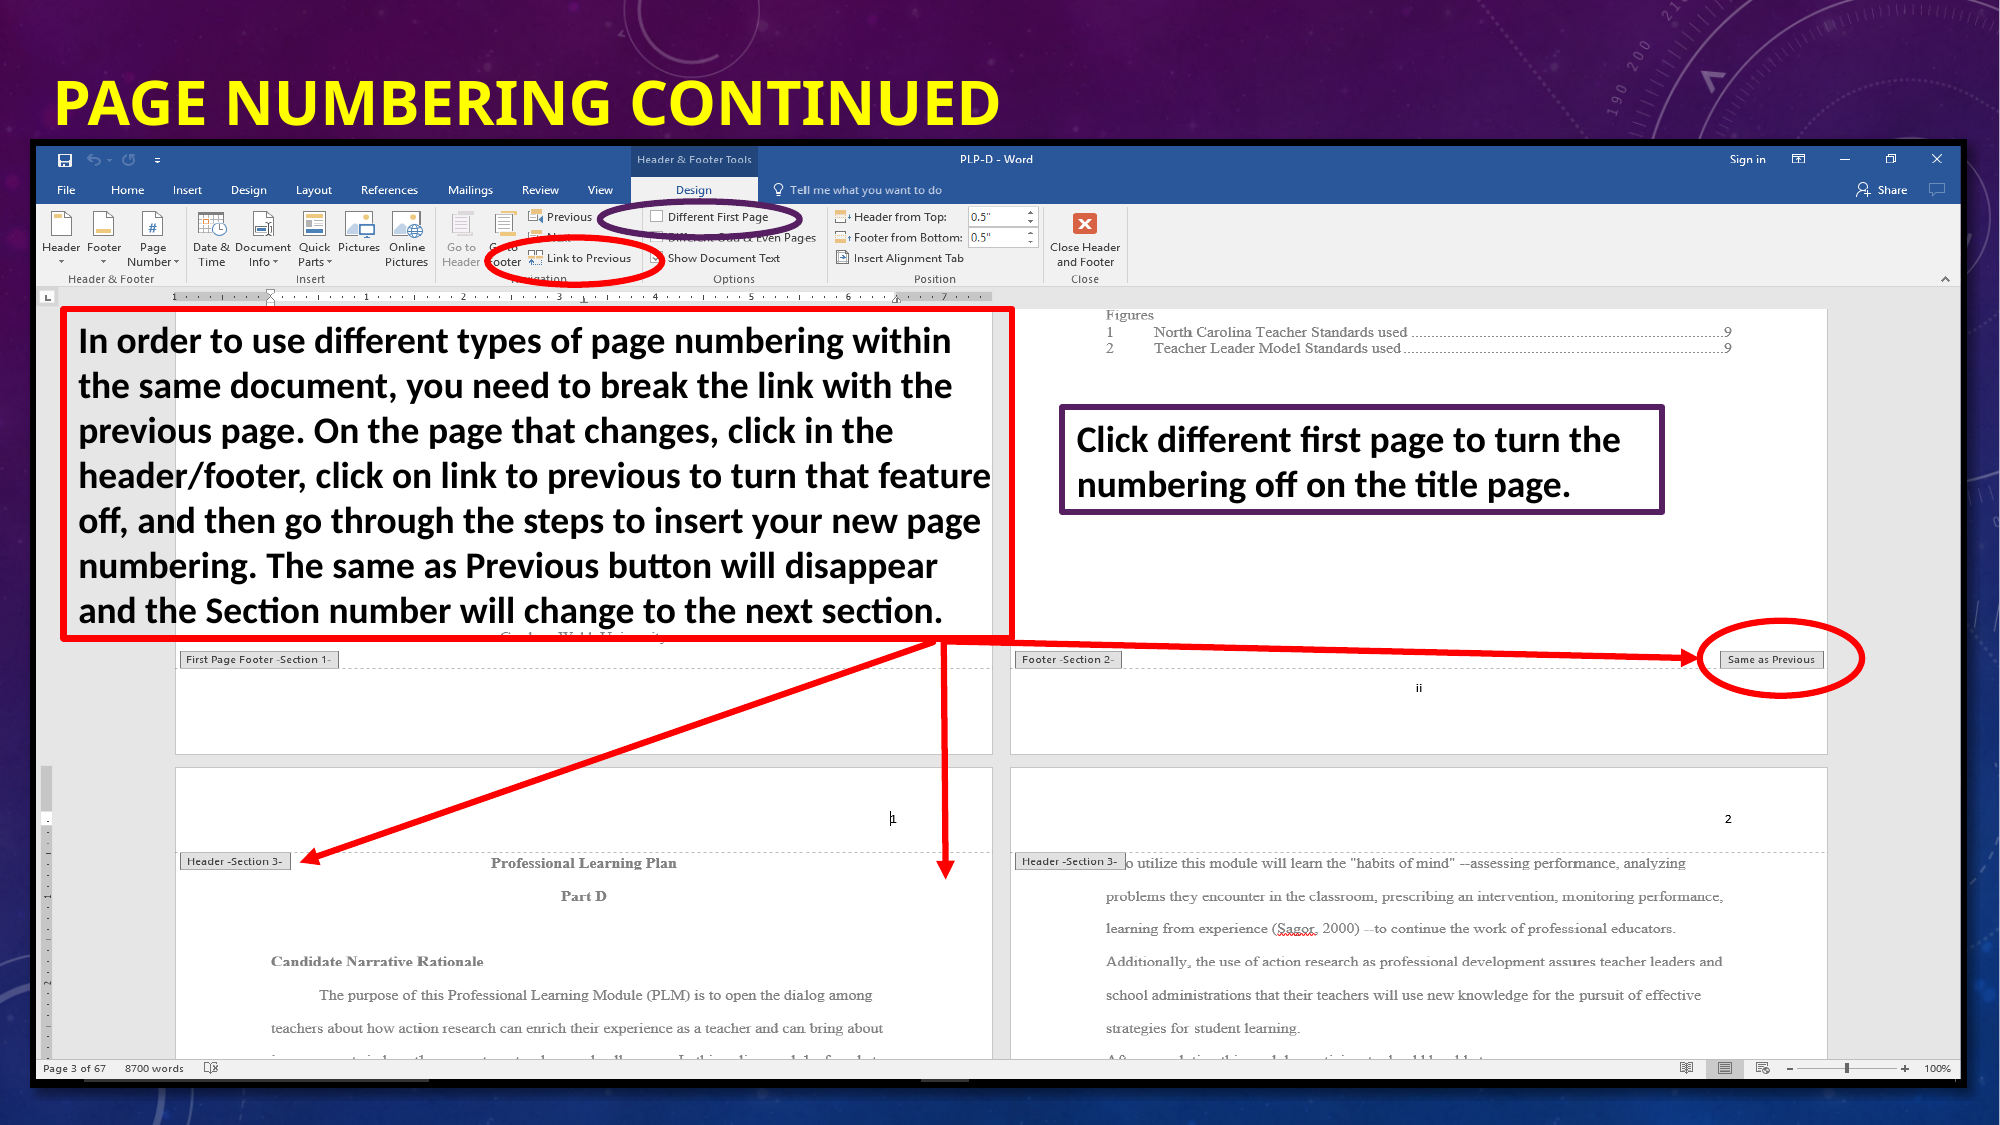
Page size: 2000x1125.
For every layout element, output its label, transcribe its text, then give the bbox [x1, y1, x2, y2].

title Page Numbering continued [37, 50, 1025, 137]
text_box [946, 641, 1700, 659]
picture [0, 0, 2000, 1125]
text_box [299, 641, 934, 863]
